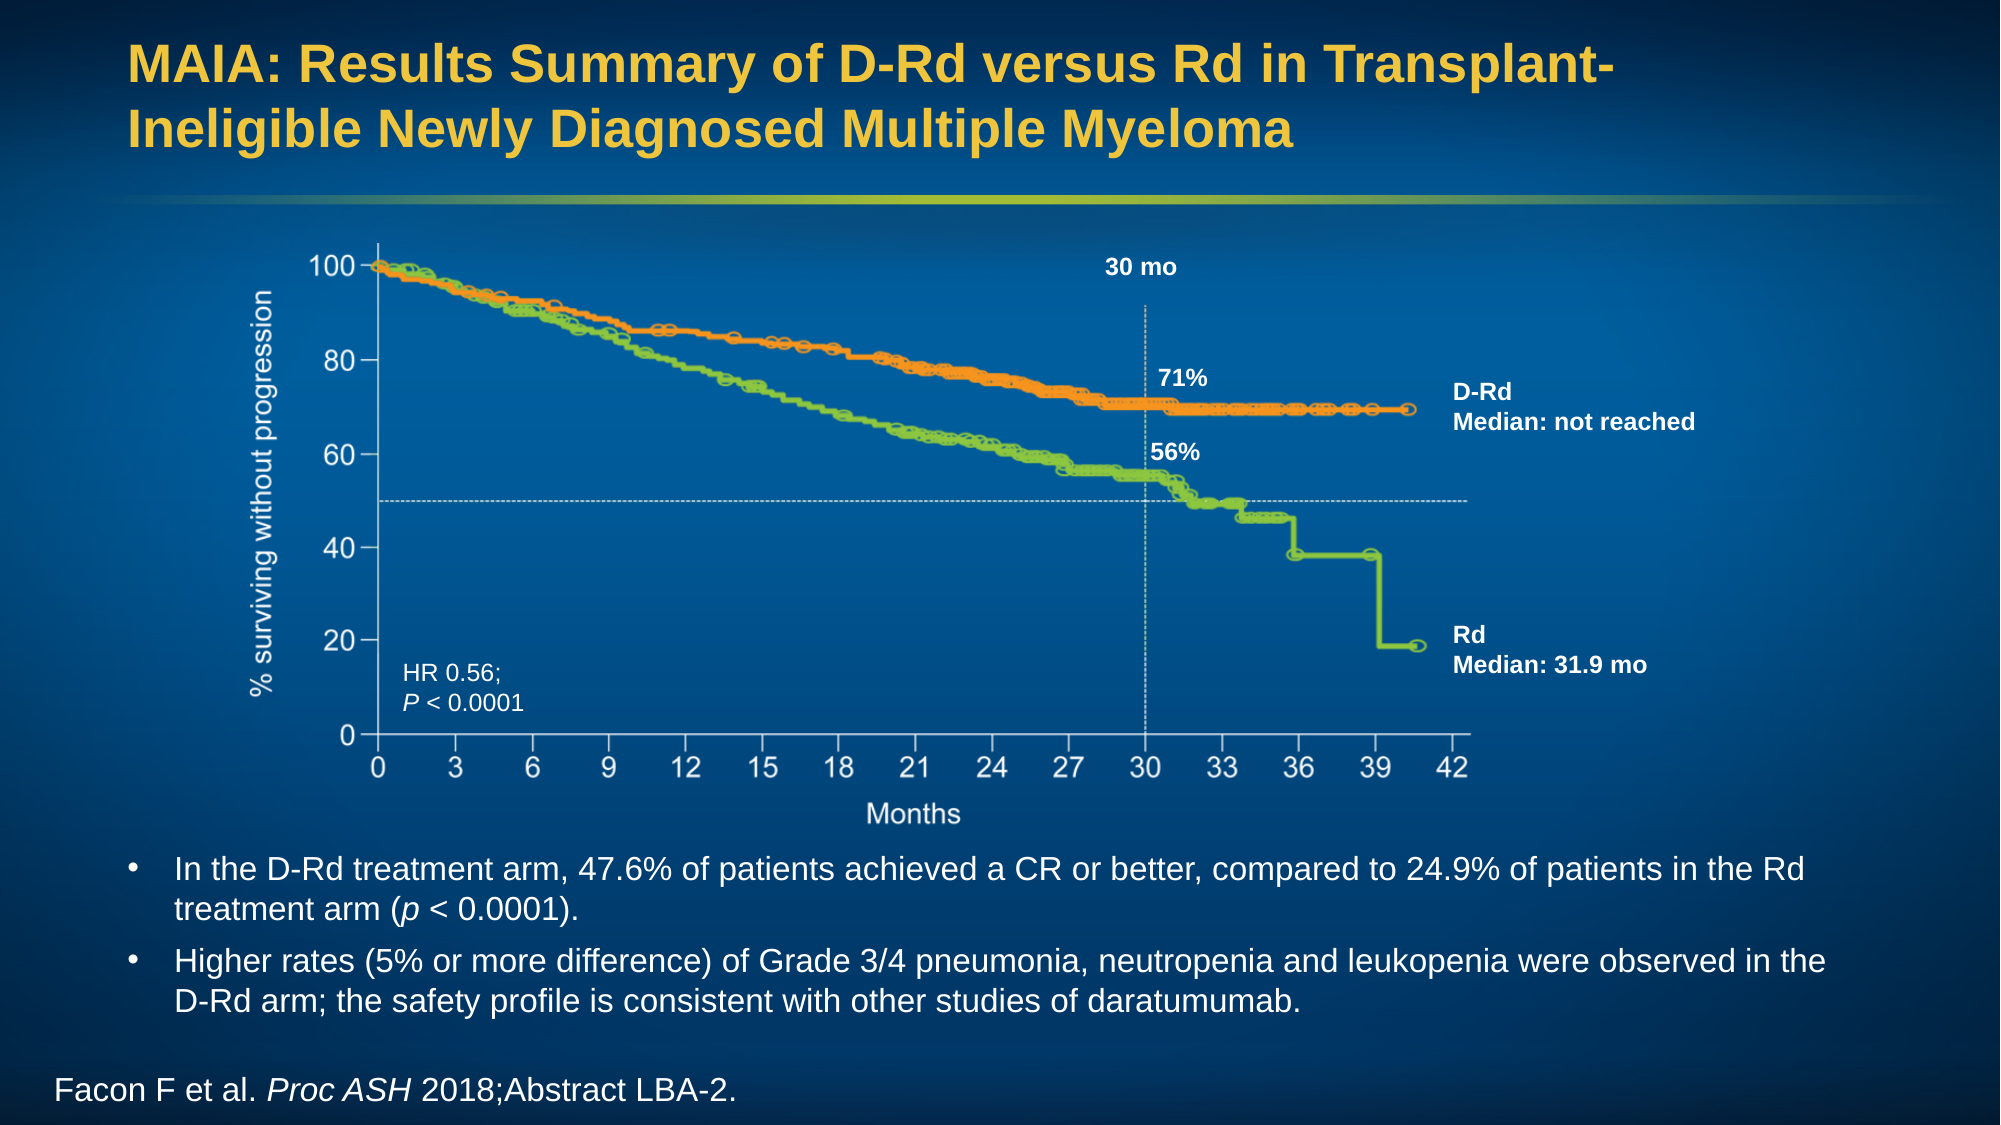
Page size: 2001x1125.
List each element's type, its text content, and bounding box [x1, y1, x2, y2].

text_box MAIA: Results Summary of D-Rd versus Rd in Transplant- Ineligible Newly Diagnosed Multiple Myeloma [112, 0, 1850, 188]
picture [0, 0, 2000, 1125]
text_box In the D-Rd treatment arm, 47.6% of patients achieved a CR or better, compared to 24.9% of patients in the Rd treatment arm (p < 0.0001). Higher rates (5% or more difference) of Grade 3/4 pneumonia, neutropenia and leukopenia were observed in the D-Rd arm; the safety profile is consistent with other studies of daratumumab. [112, 839, 1850, 1027]
text_box Facon F et al. Proc ASH 2018;Abstract LBA-2. [23, 1043, 1824, 1123]
